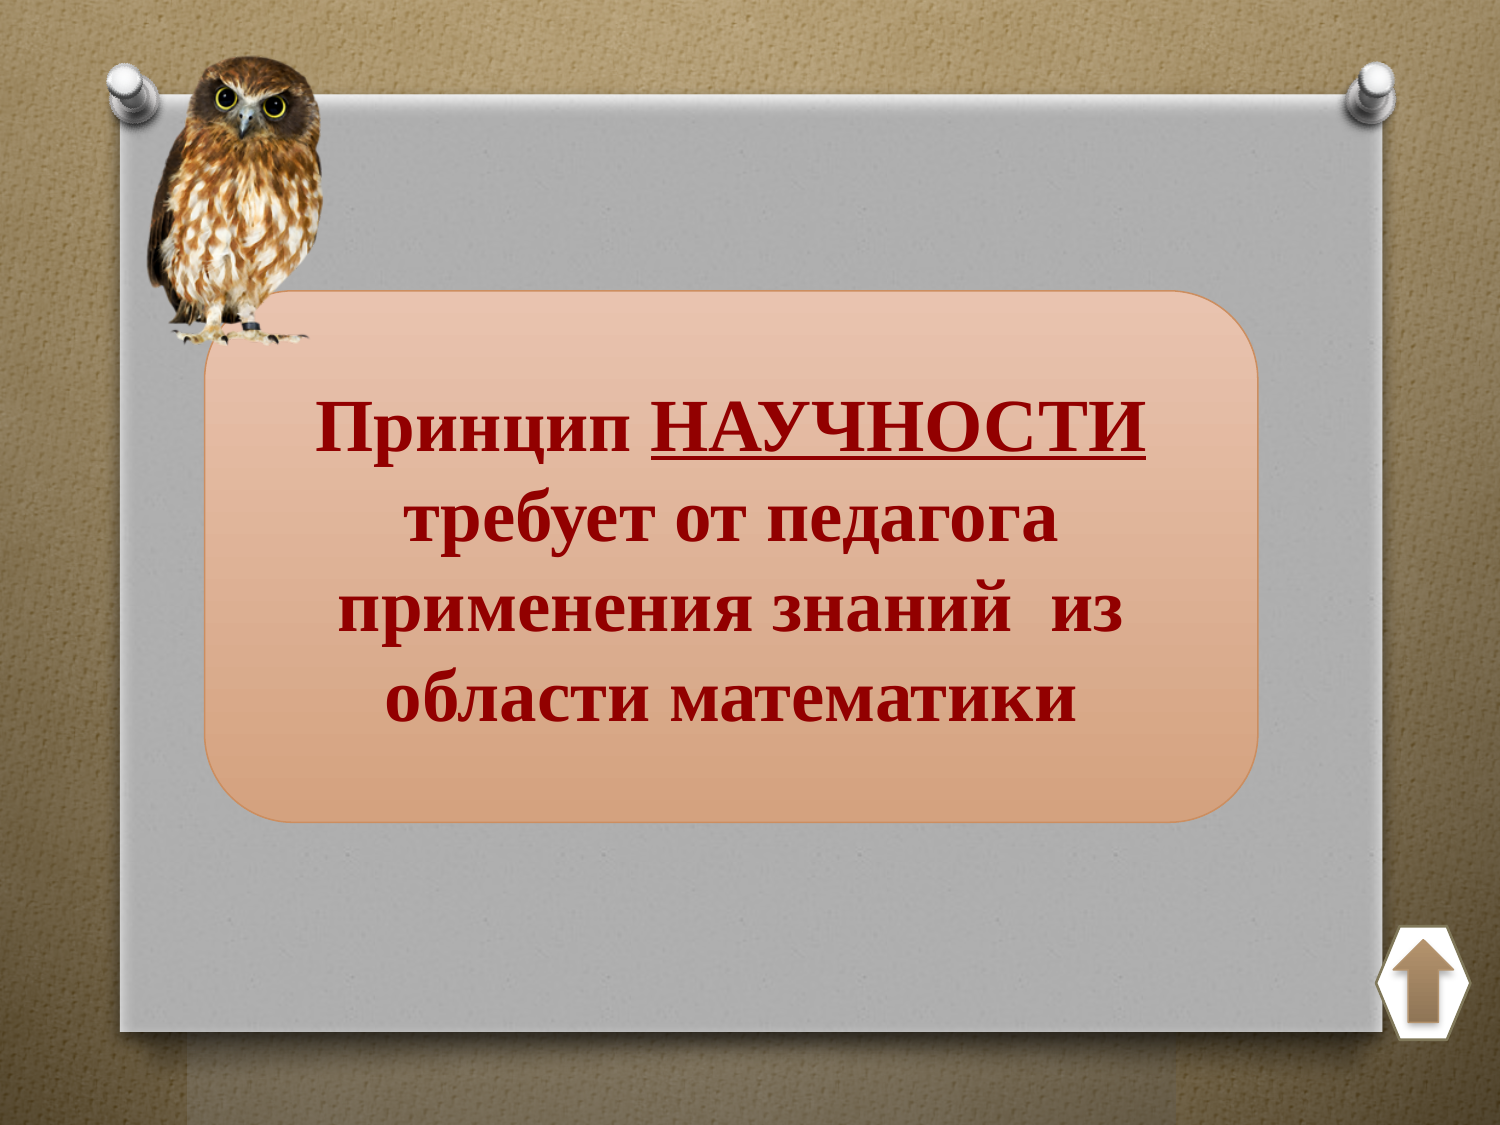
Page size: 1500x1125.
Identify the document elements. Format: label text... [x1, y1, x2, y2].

picture [1317, 35, 1439, 156]
text_box Принцип НАУЧНОСТИ требует от педагога применения знаний из области математики [203, 290, 1259, 824]
text_box [1374, 924, 1472, 1042]
text_box [1392, 939, 1455, 1024]
picture [64, 29, 428, 394]
